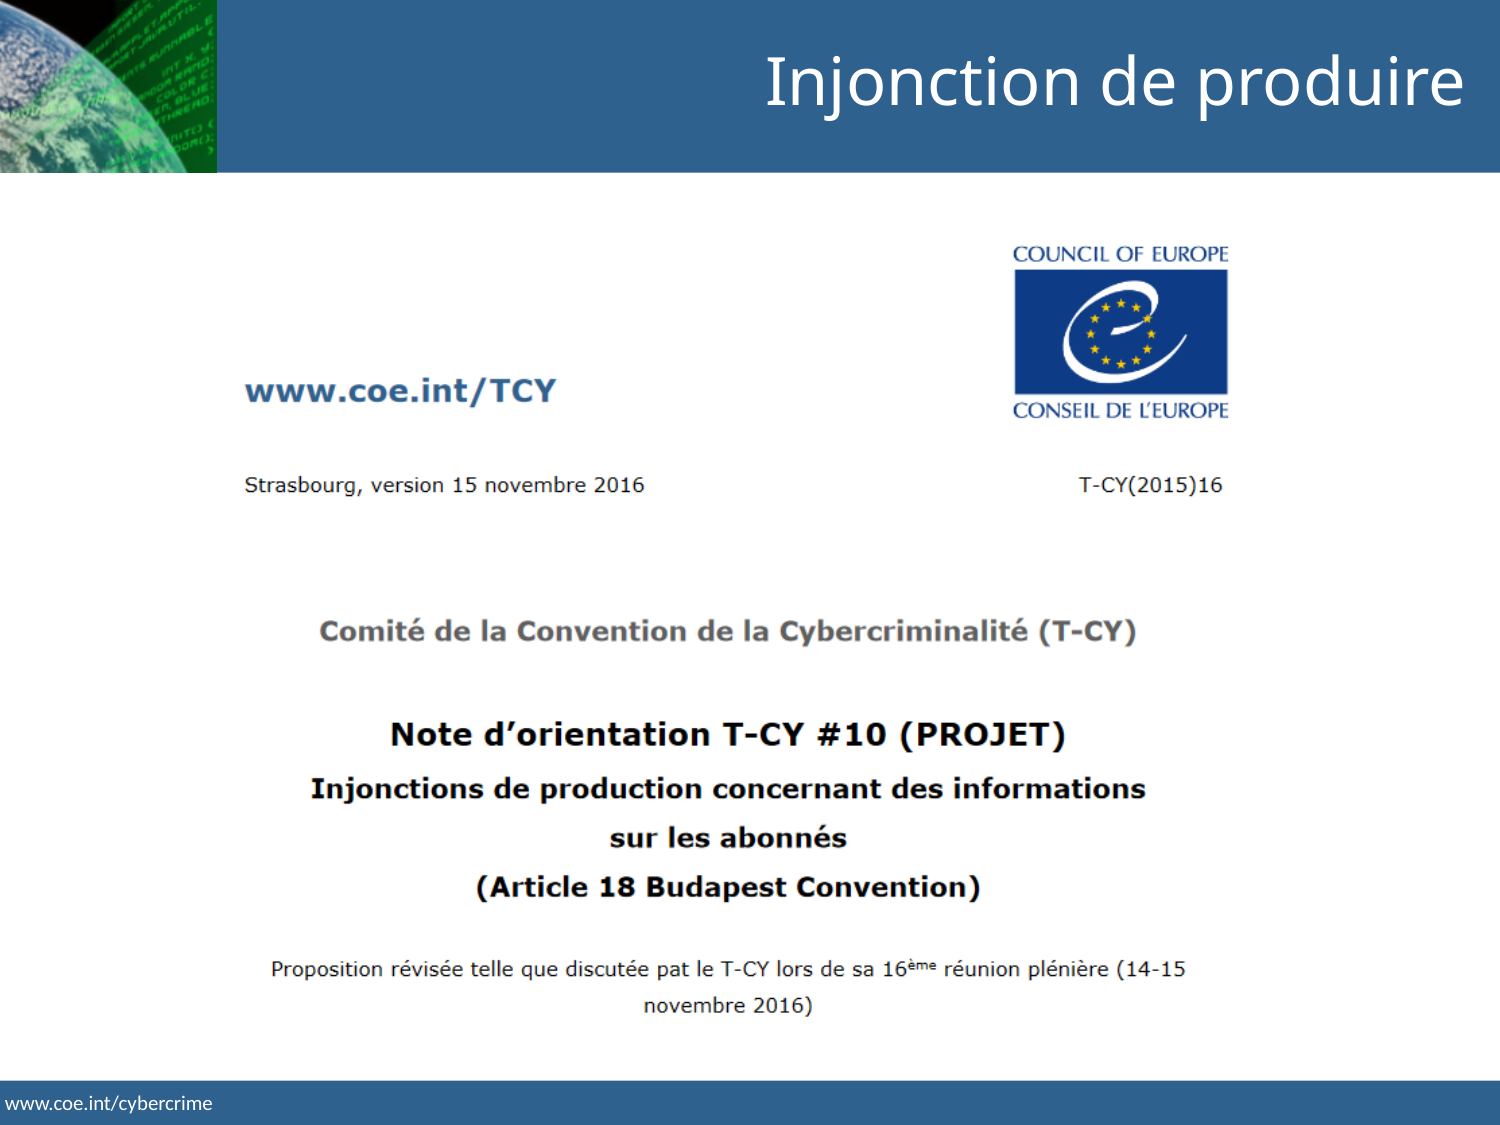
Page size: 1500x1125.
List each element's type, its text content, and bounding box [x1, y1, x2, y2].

text_box Injonction de produire [230, 31, 1483, 126]
picture [0, 0, 217, 173]
picture [145, 224, 1263, 1030]
